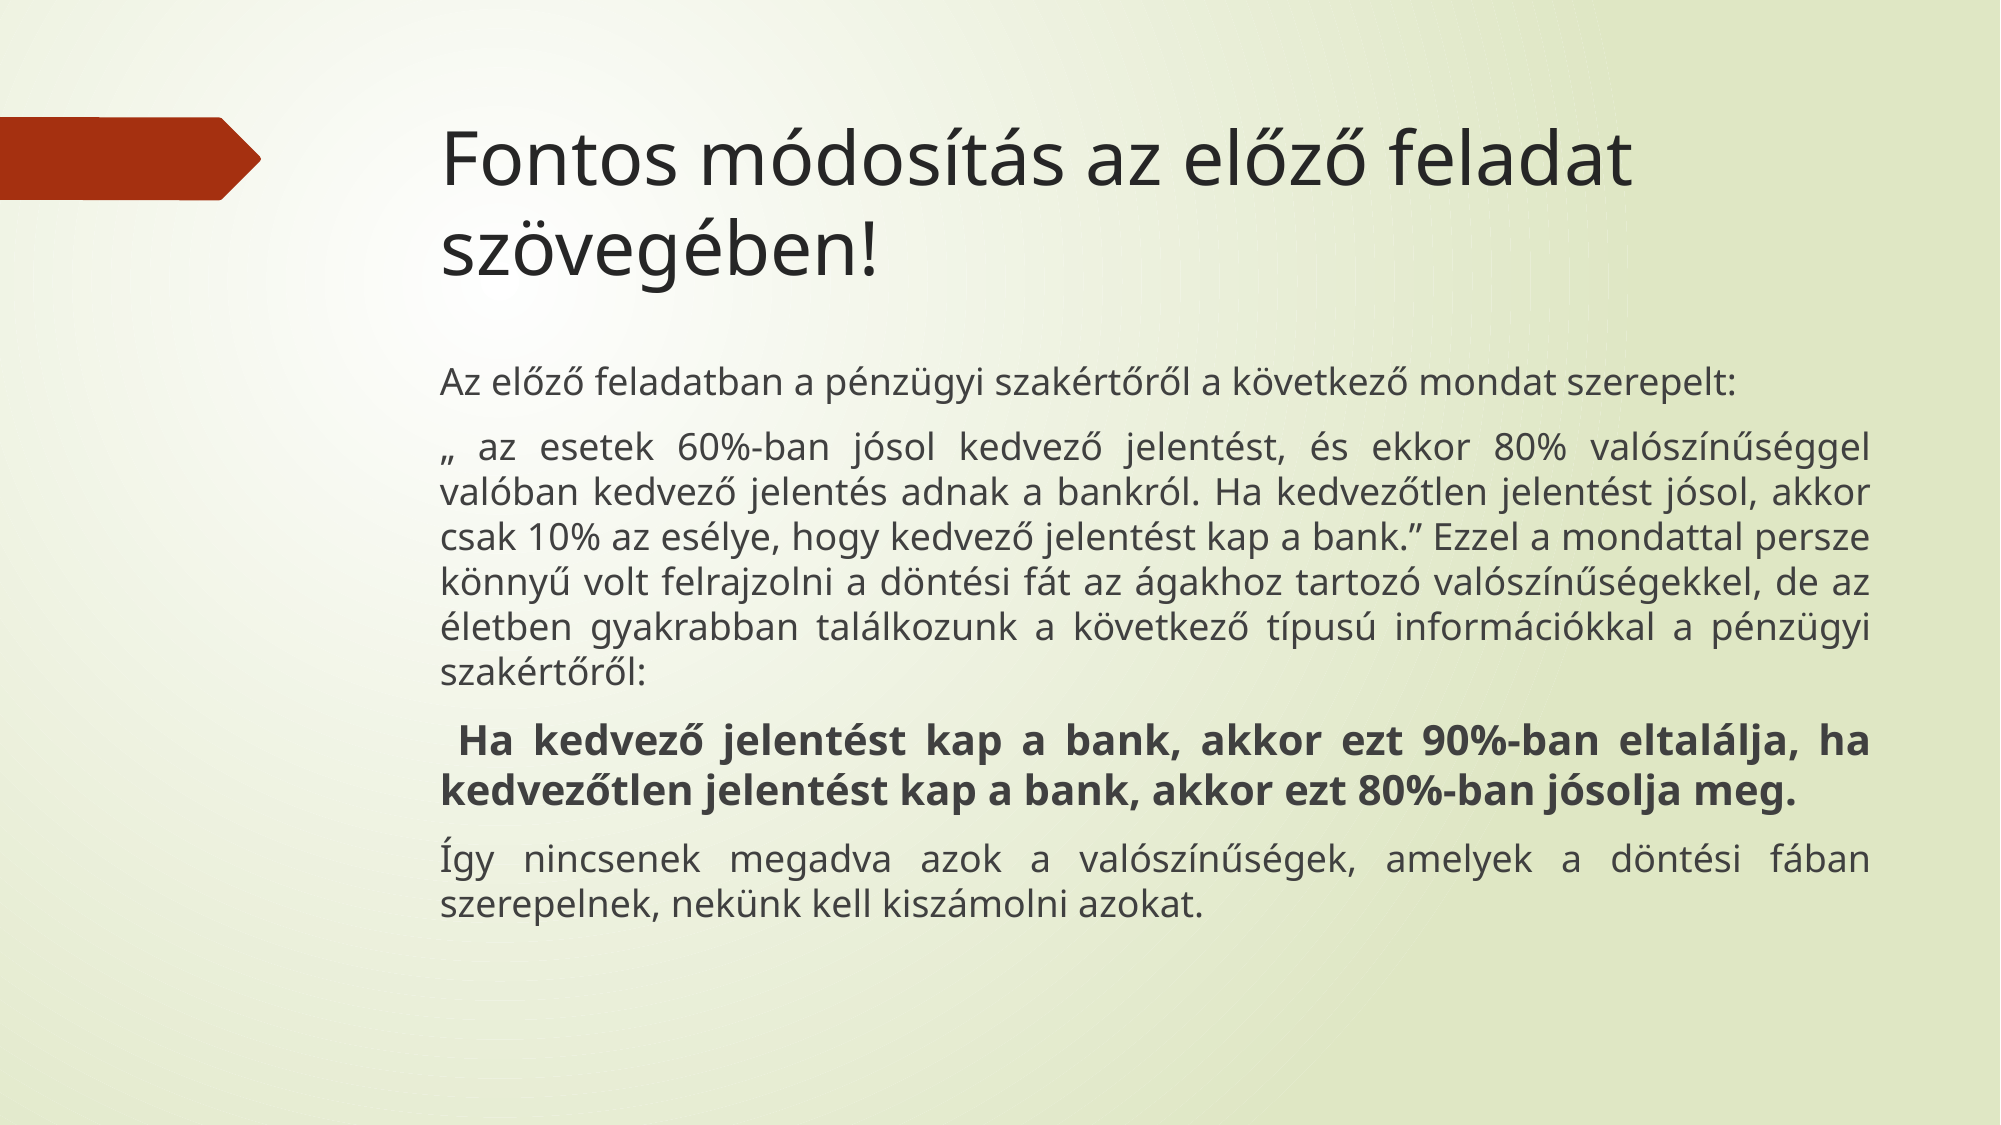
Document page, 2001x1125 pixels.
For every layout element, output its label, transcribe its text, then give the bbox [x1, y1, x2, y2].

title Fontos módosítás az előző feladat szövegében! [425, 102, 1888, 313]
list Az előző feladatban a pénzügyi szakértőről a következő mondat szerepelt: „ az esetek 60%-ban jósol kedvező jelentést, és ekkor 80% valószínűséggel valóban kedvező jelentés adnak a bankról. Ha kedvezőtlen jelentést jósol, akkor csak 10% az esélye, hogy kedvező jelentést kap a bank.” Ezzel a mondattal persze könnyű volt felrajzolni a döntési fát az ágakhoz tartozó valószínűségekkel, de az életben gyakrabban találkozunk a következő típusú információkkal a pénzügyi szakértőről: Ha kedvező jelentést kap a bank, akkor ezt 90%-ban eltalálja, ha kedvezőtlen jelentést kap a bank, akkor ezt 80%-ban jósolja meg. Így nincsenek megadva azok a valószínűségek, amelyek a döntési fában szerepelnek, nekünk kell kiszámolni azokat. [424, 350, 1888, 970]
